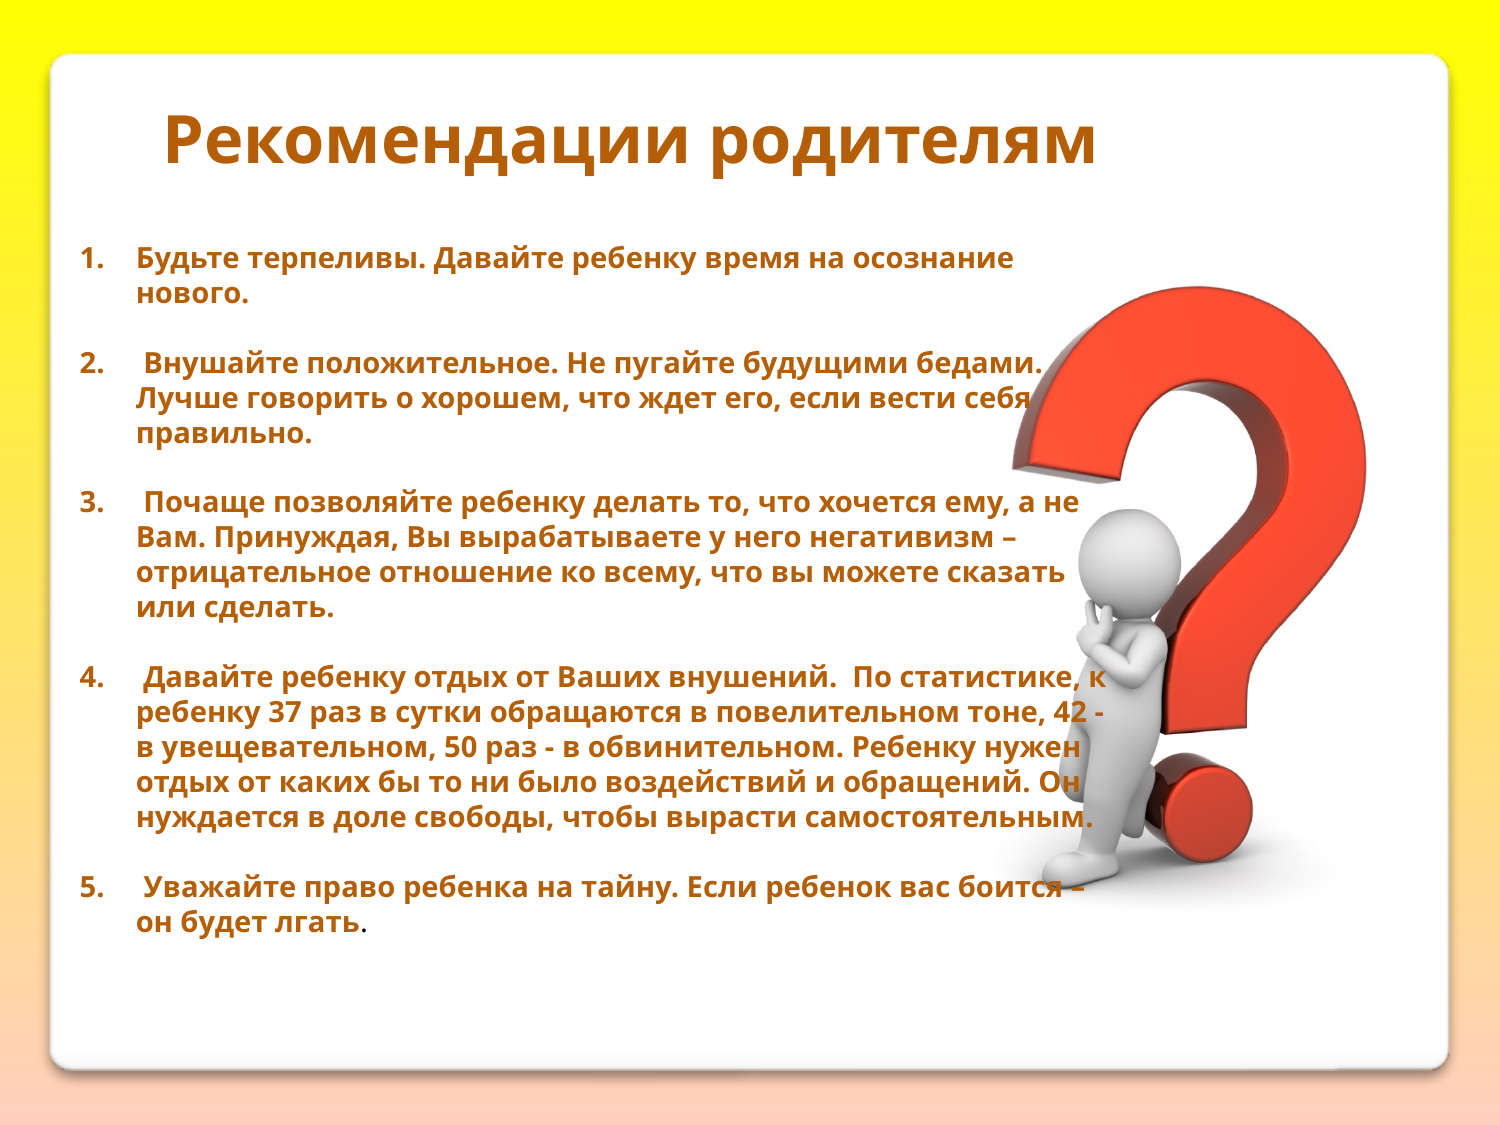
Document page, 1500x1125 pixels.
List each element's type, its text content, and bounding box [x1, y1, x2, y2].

picture [915, 255, 1441, 957]
text_box Рекомендации родителям [147, 89, 1353, 230]
text_box Будьте терпеливы. Давайте ребенку время на осознание нового. Внушайте положительное. Не пугайте будущими бедами. Лучше говорить о хорошем, что ждет его, если вести себя правильно. Почаще позволяйте ребенку делать то, что хочется ему, а не Вам. Принуждая, Вы вырабатываете у него негативизм – отрицательное отношение ко всему, что вы можете сказать или сделать. Давайте ребенку отдых от Ваших внушений. По статистике, к ребенку 37 раз в сутки обращаются в повелительном тоне, 42 - в увещевательном, 50 раз - в обвинительном. Ребенку нужен отдых от каких бы то ни было воздействий и обращений. Он нуждается в доле свободы, чтобы вырасти самостоятельным. Уважайте право ребенка на тайну. Если ребенок вас боится – он будет лгать. [64, 231, 1140, 946]
